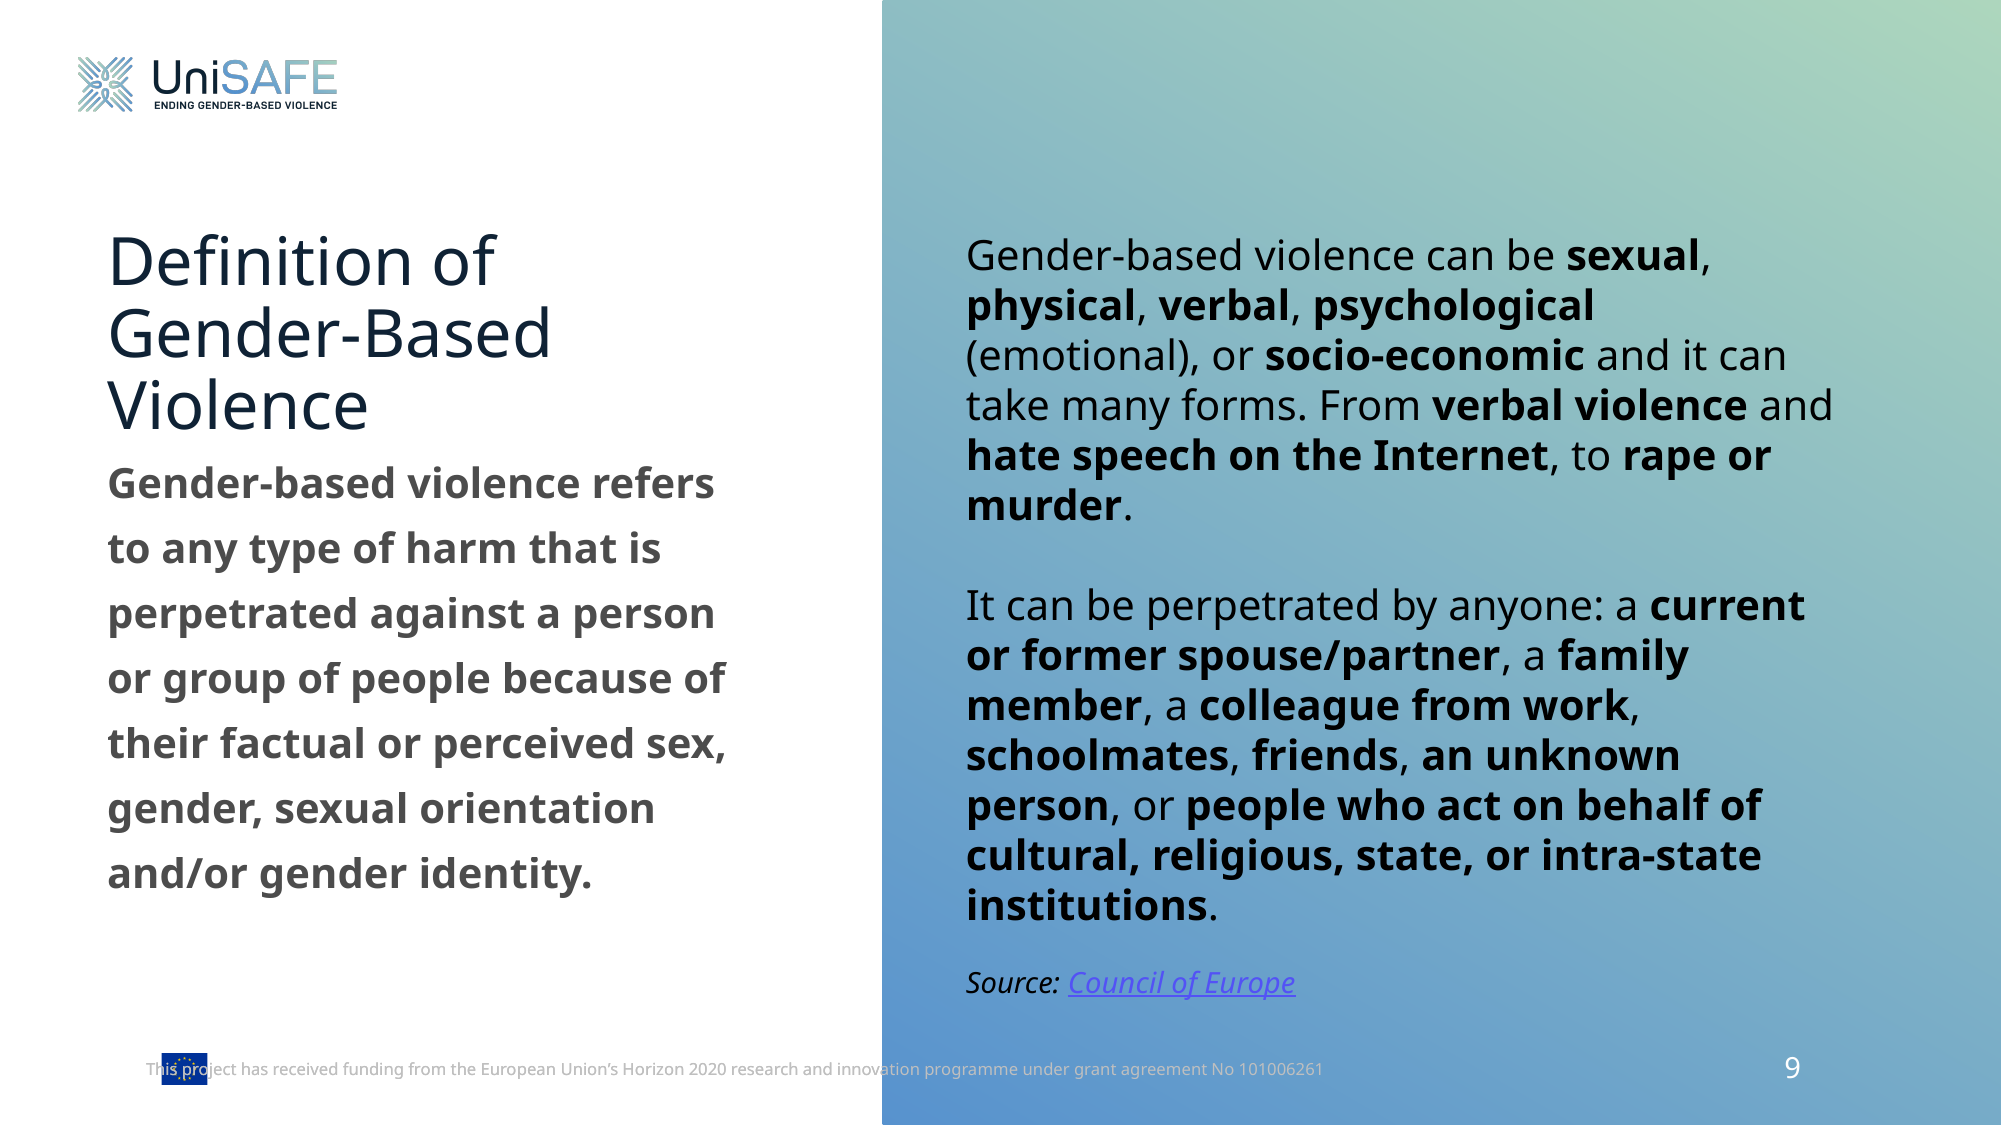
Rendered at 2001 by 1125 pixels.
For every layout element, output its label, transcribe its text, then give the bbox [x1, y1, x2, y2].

picture [78, 57, 337, 112]
text_box Gender-based violence can be sexual, physical, verbal, psychological (emotional), or socio-economic and it can take many forms. From verbal violence and hate speech on the Internet, to rape or murder. It can be perpetrated by anyone: a current or former spouse/partner, a family member, a colleague from work, schoolmates, friends, an unknown person, or people who act on behalf of cultural, religious, state, or intra-state institutions. Source: Council of Europe [965, 221, 1841, 1012]
text_box Definition of Gender-Based Violence [107, 196, 724, 434]
text_box Gender-based violence refers to any type of harm that is perpetrated against a person or group of people because of their factual or perceived sex, gender, sexual orientation and/or gender identity. [107, 434, 765, 905]
